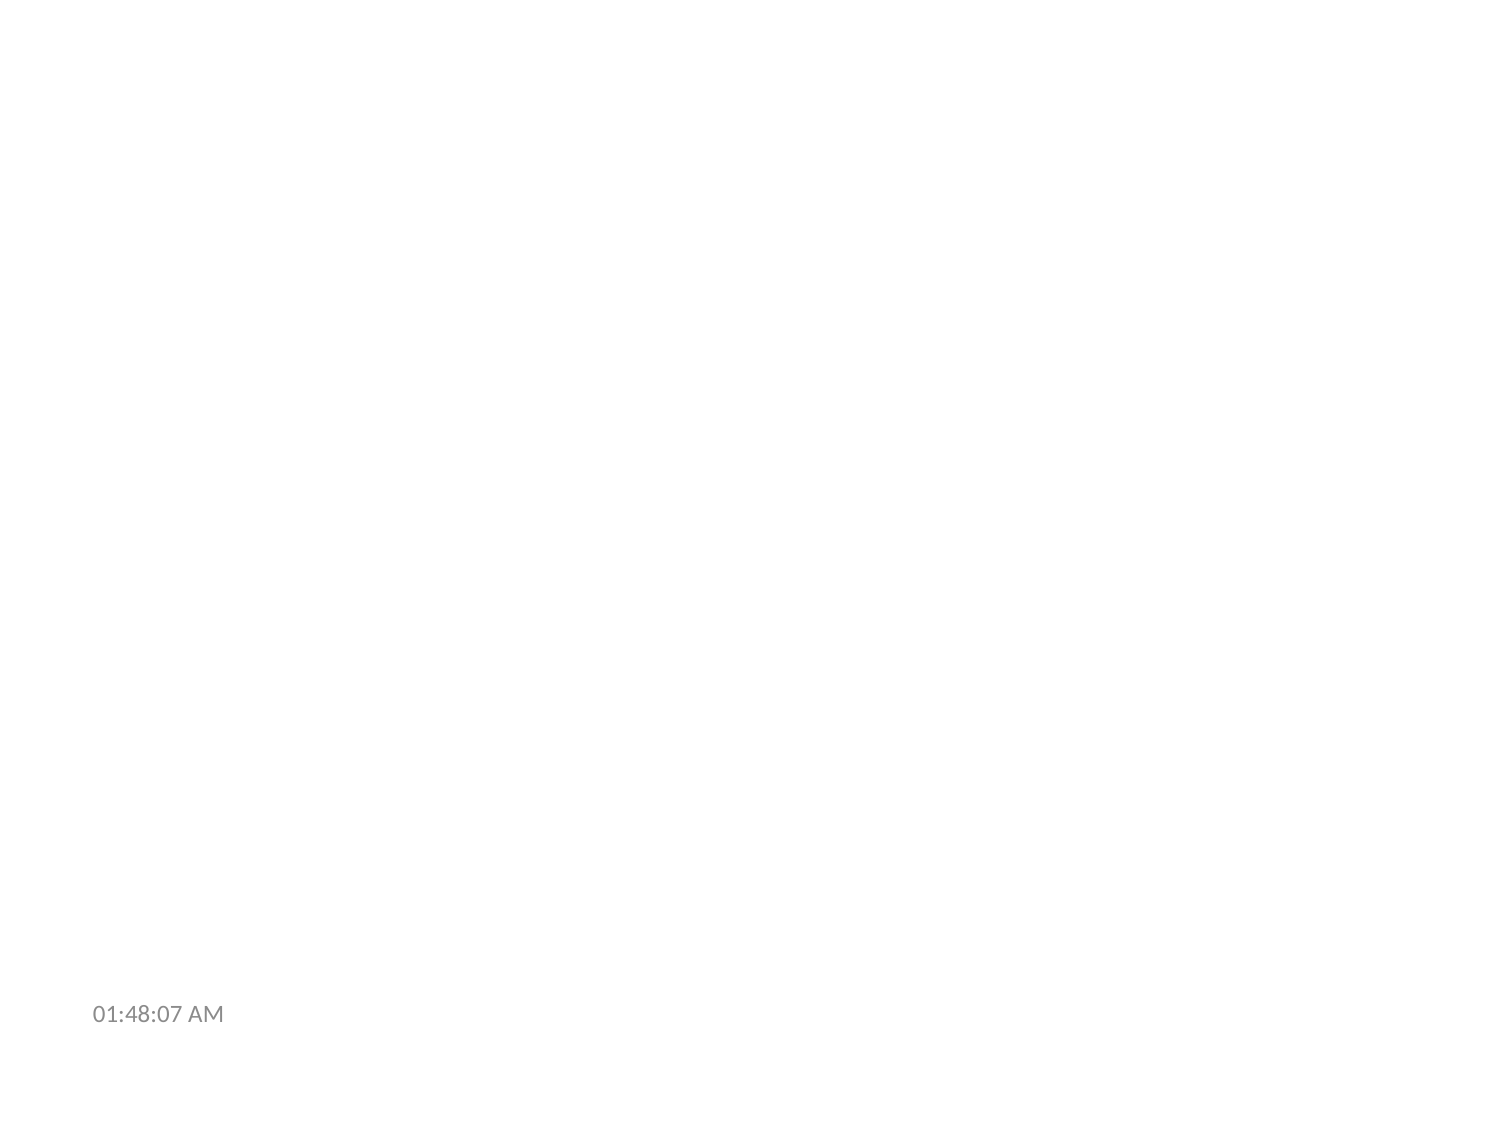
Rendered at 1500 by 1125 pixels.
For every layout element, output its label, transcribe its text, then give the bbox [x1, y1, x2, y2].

text_box 3:35:09 PM [77, 982, 428, 1043]
